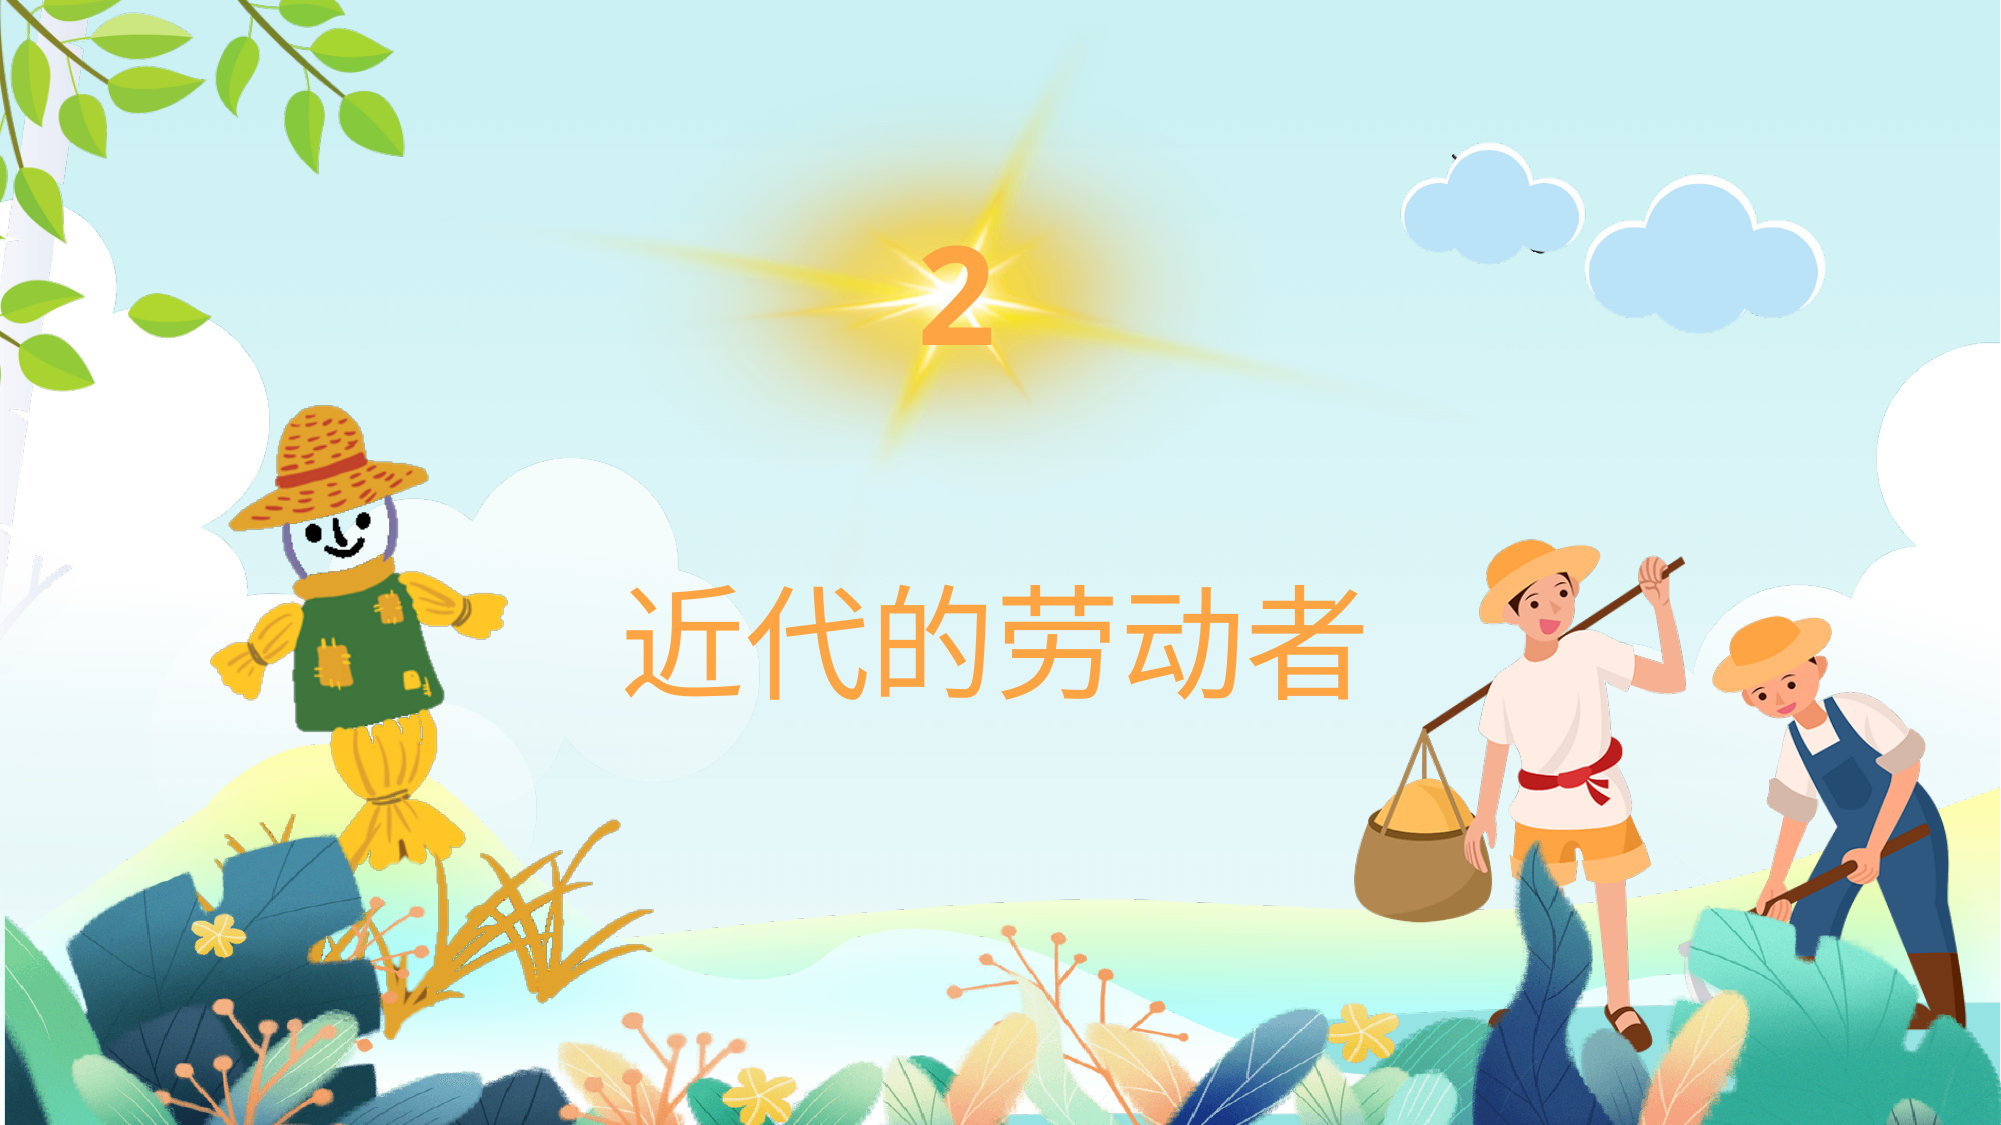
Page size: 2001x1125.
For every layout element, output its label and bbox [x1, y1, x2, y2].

text_box [295, 0, 1714, 796]
picture [0, 0, 2001, 1125]
